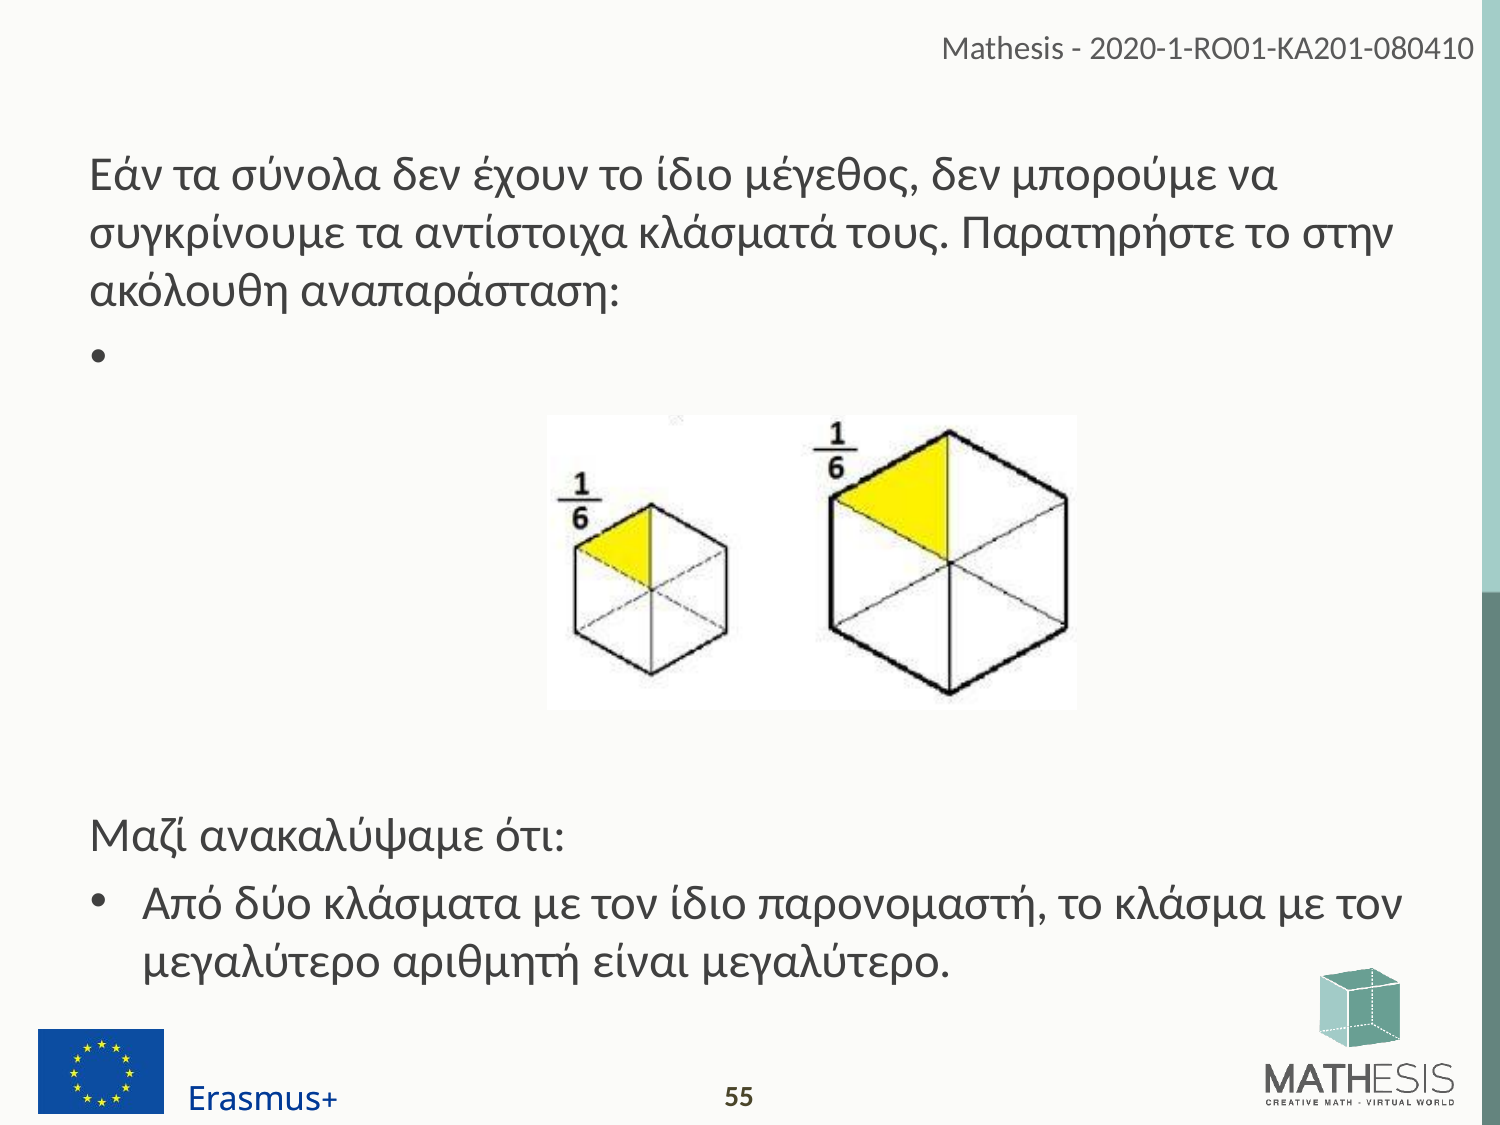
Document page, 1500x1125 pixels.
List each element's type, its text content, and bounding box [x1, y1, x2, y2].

picture [38, 1029, 164, 1114]
picture [546, 415, 1078, 710]
list Εάν τα σύνολα δεν έχουν το ίδιο μέγεθος, δεν μπορούμε να συγκρίνουμε τα αντίστοιχα κλάσματά τους. Παρατηρήστε το στην ακόλουθη αναπαράσταση: Μαζί ανακαλύψαμε ότι: Από δύο κλάσματα με τον ίδιο παρονομαστή, το κλάσμα με τον μεγαλύτερο αριθμητή είναι μεγαλύτερο. [75, 134, 1425, 1005]
